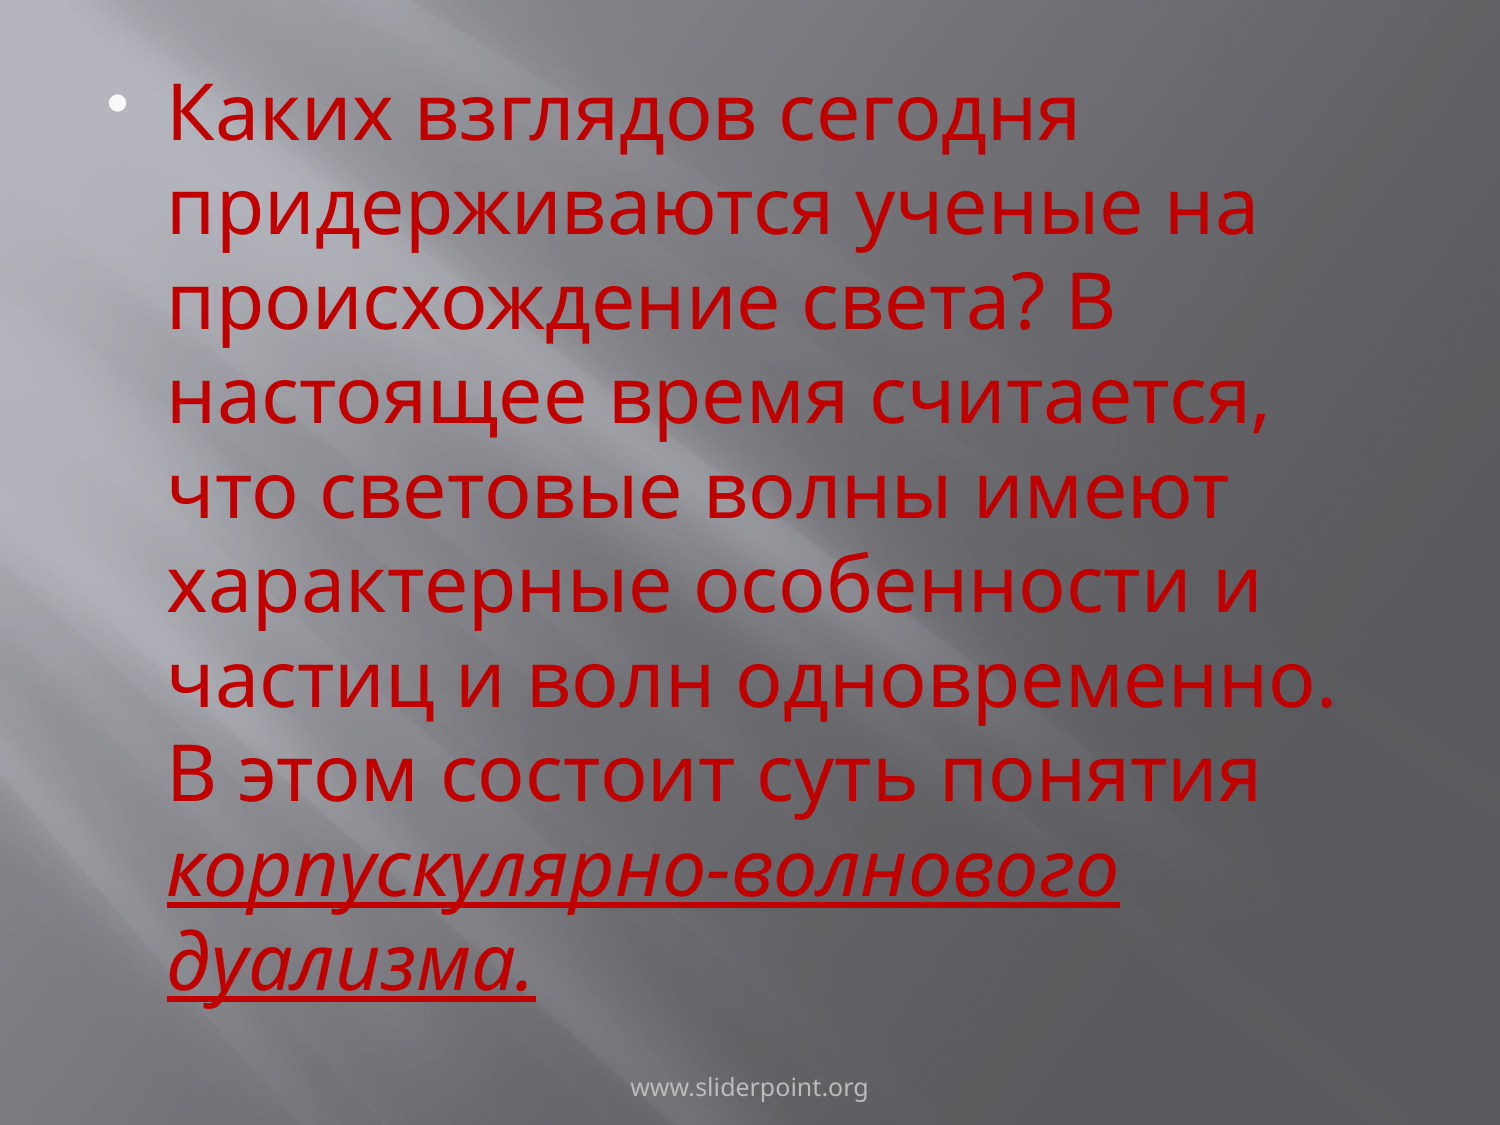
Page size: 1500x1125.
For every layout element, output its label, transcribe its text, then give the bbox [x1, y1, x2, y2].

footer www.sliderpoint.org [512, 1052, 988, 1113]
list Каких взглядов сегодня придерживаются ученые на происхождение света? В настоящее время считается, что световые волны имеют характерные особенности и частиц и волн одновременно. В этом состоит суть понятия корпускулярно-волнового дуализма. [75, 54, 1425, 1035]
